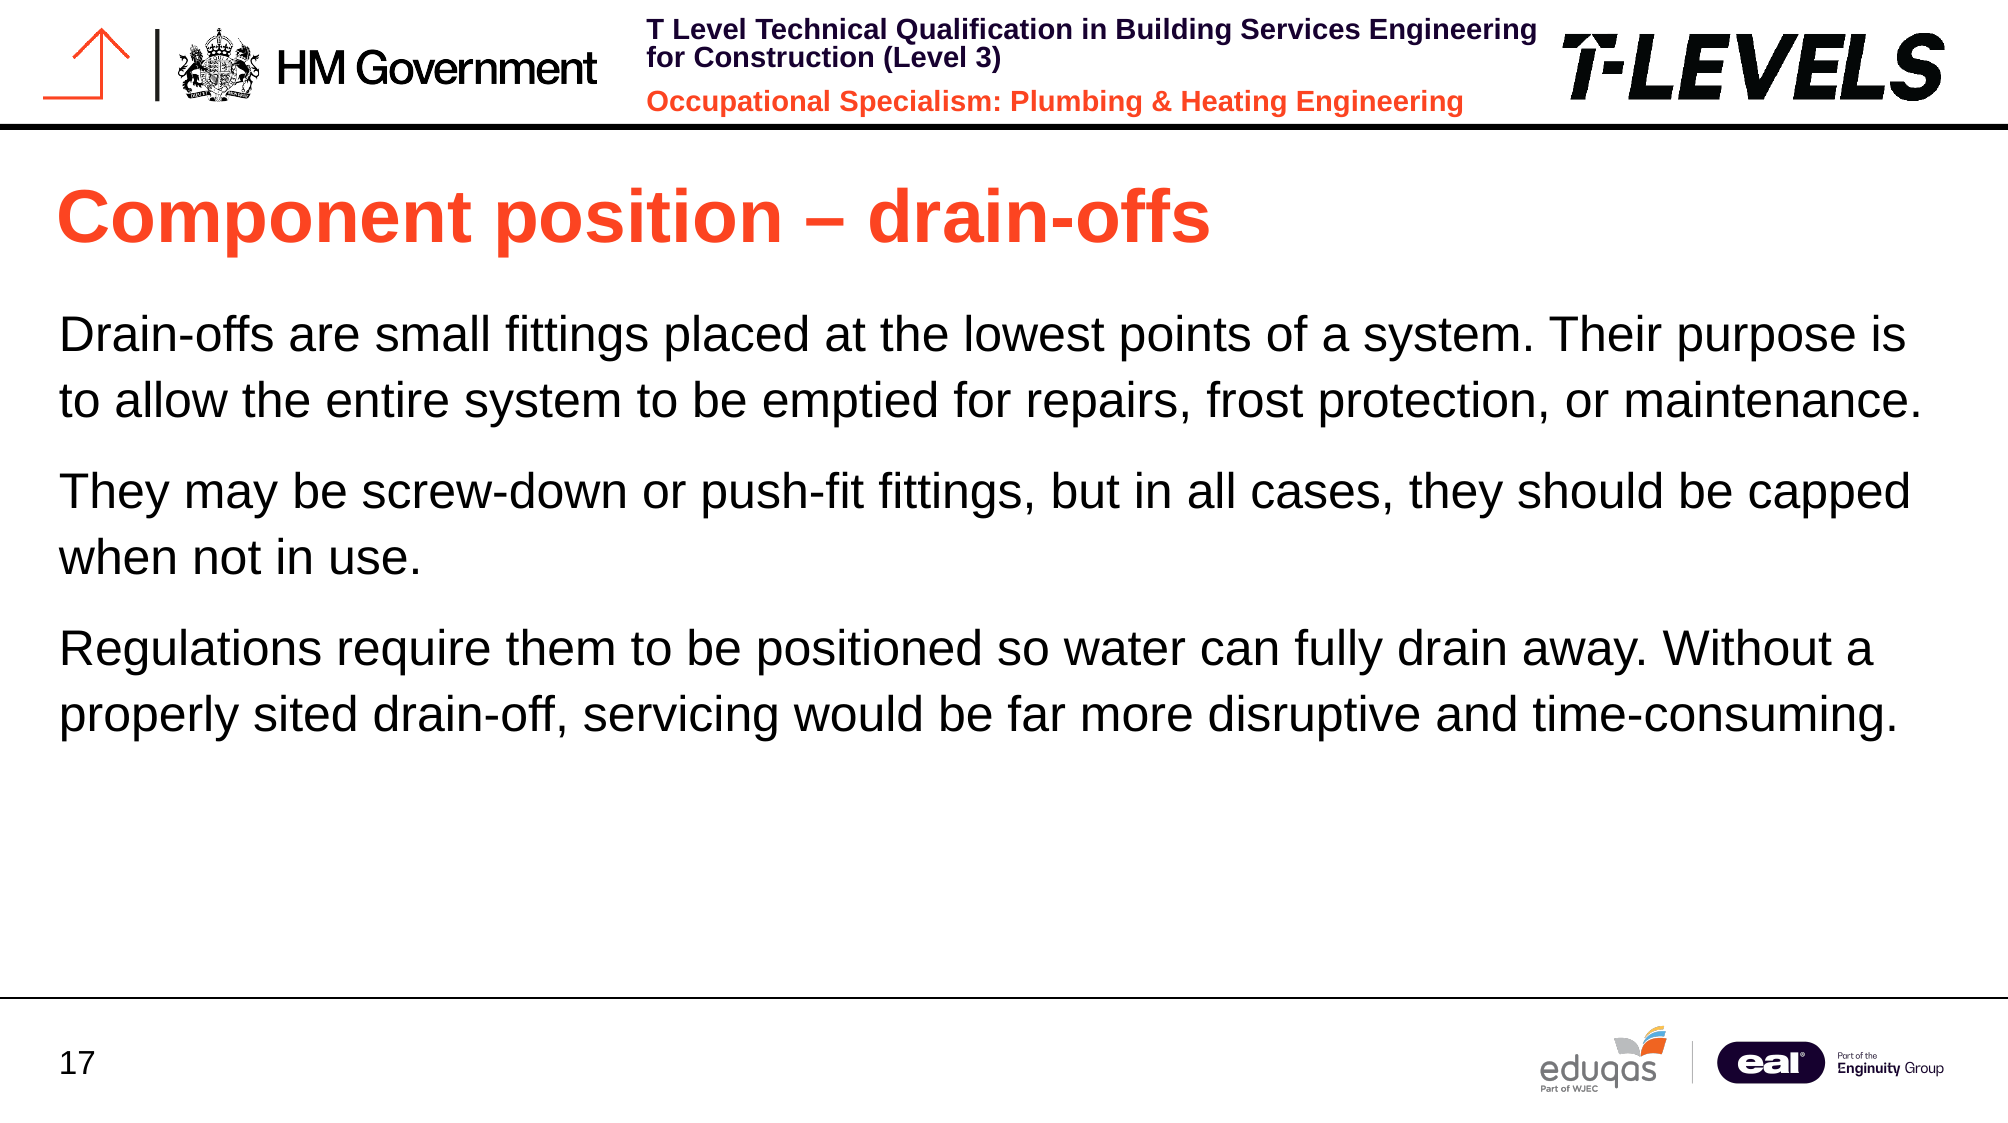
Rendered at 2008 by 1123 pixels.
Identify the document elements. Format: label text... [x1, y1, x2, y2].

picture [1543, 25, 1964, 108]
picture [155, 28, 597, 102]
picture [38, 27, 136, 100]
title Component position – drain-offs [41, 111, 1949, 314]
list Drain-offs are small fittings placed at the lowest points of a system. Their purpose is to allow the entire system to be emptied for repairs, frost protection, or maintenance. They may be screw-down or push-fit fittings, but in all cases, they should be capped when not in use. Regulations require them to be positioned so water can fully drain away. Without a properly sited drain-off, servicing would be far more disruptive and time-consuming. [59, 295, 1949, 975]
picture [1535, 1021, 1949, 1097]
